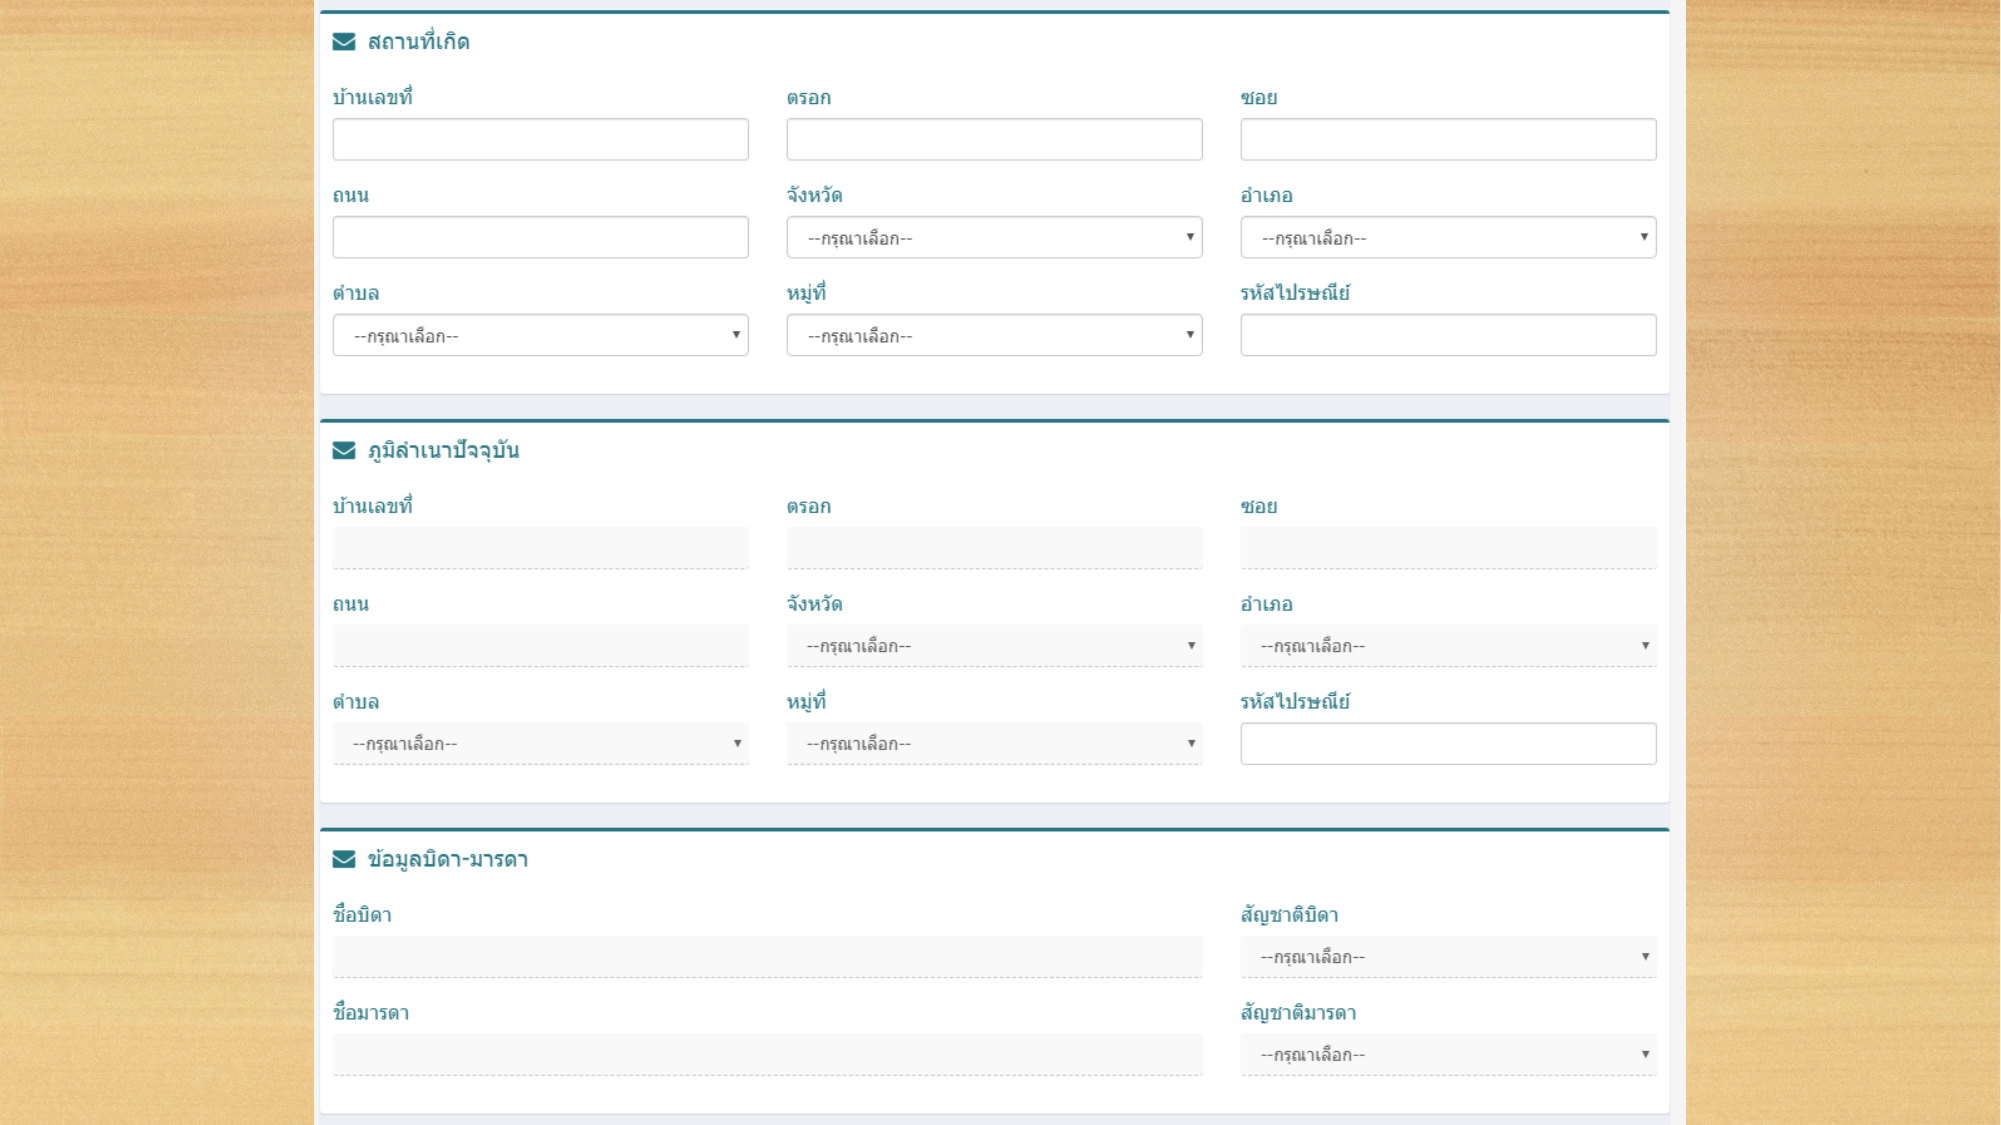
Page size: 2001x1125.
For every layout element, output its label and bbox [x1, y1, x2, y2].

picture [314, 0, 1686, 1125]
text_box [0, 0, 314, 1125]
text_box [1686, 0, 2000, 1125]
